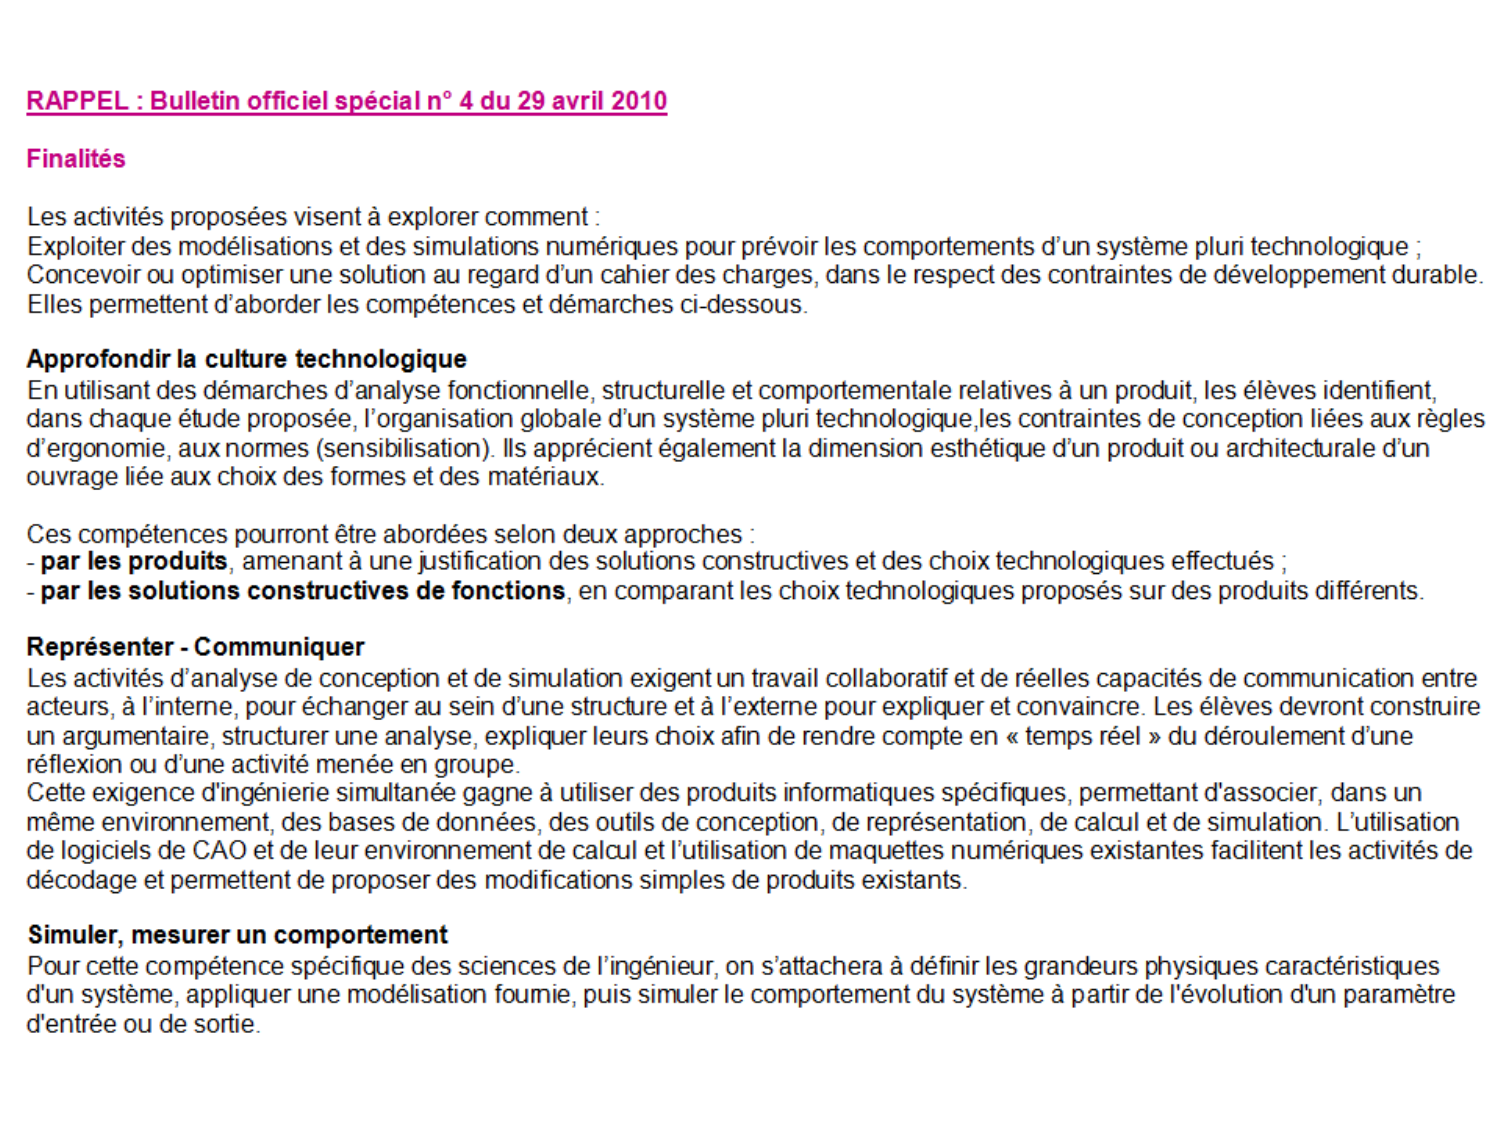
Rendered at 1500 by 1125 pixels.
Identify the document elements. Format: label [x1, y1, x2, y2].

picture [11, 77, 1489, 1048]
